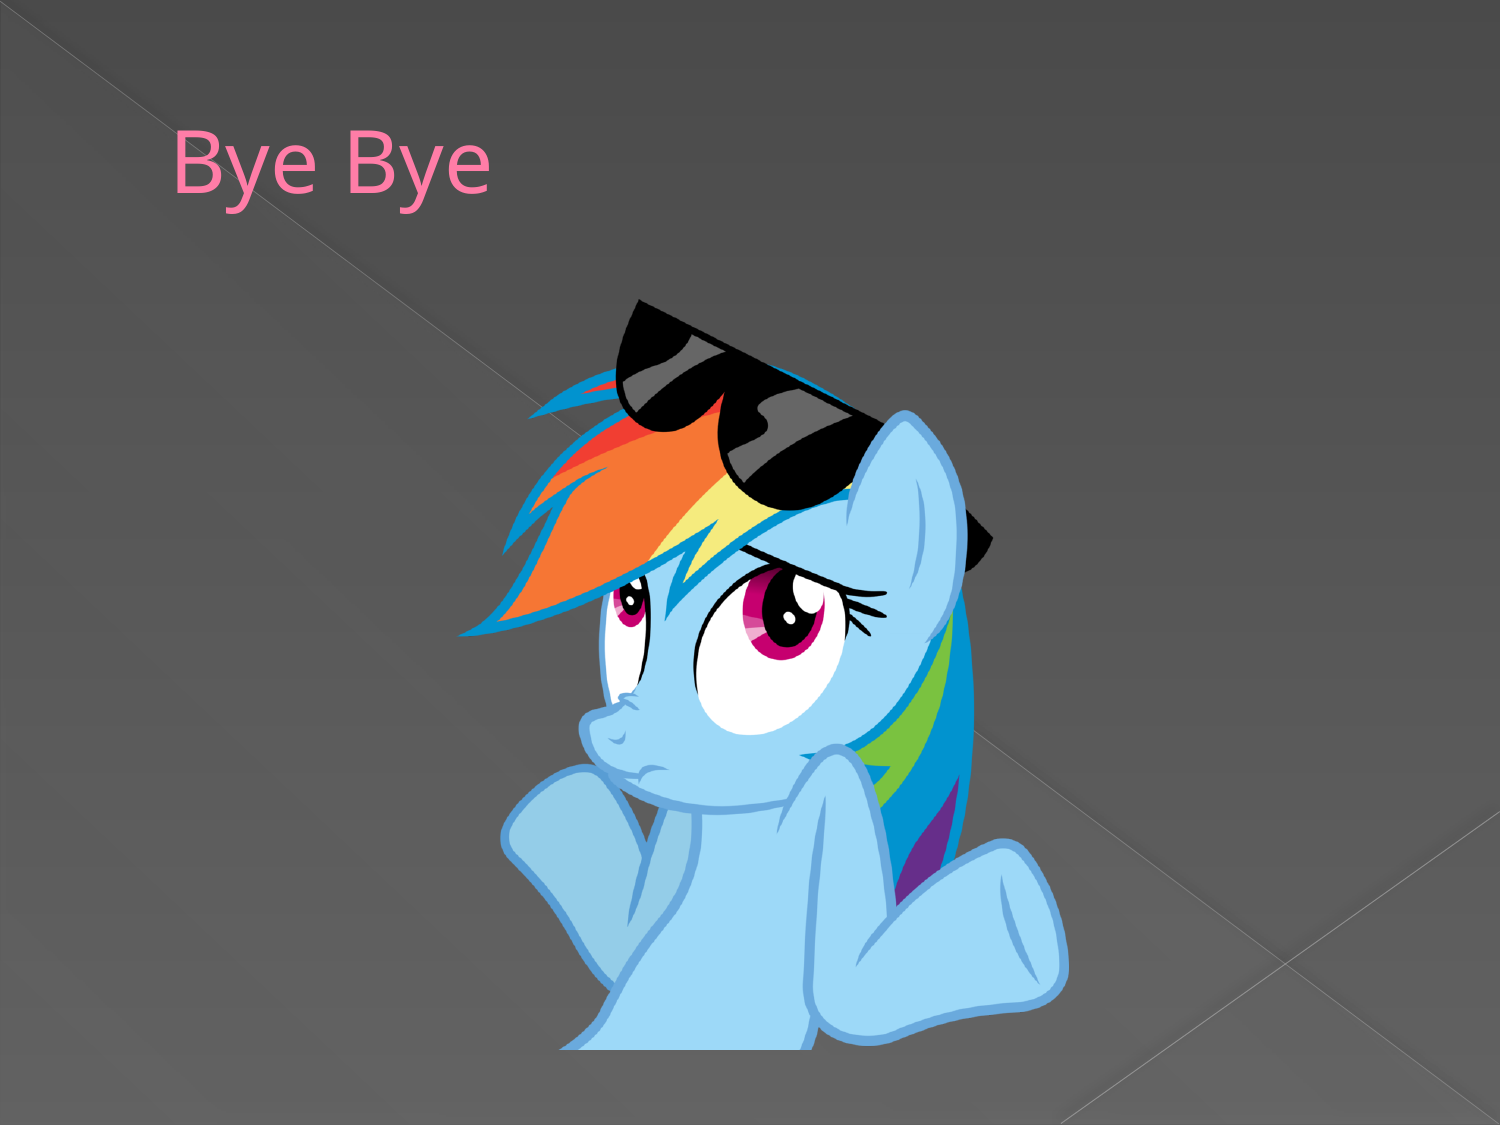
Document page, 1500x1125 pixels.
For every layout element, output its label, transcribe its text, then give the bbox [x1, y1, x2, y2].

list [87, 299, 1438, 1051]
title Bye Bye [75, 43, 1425, 274]
